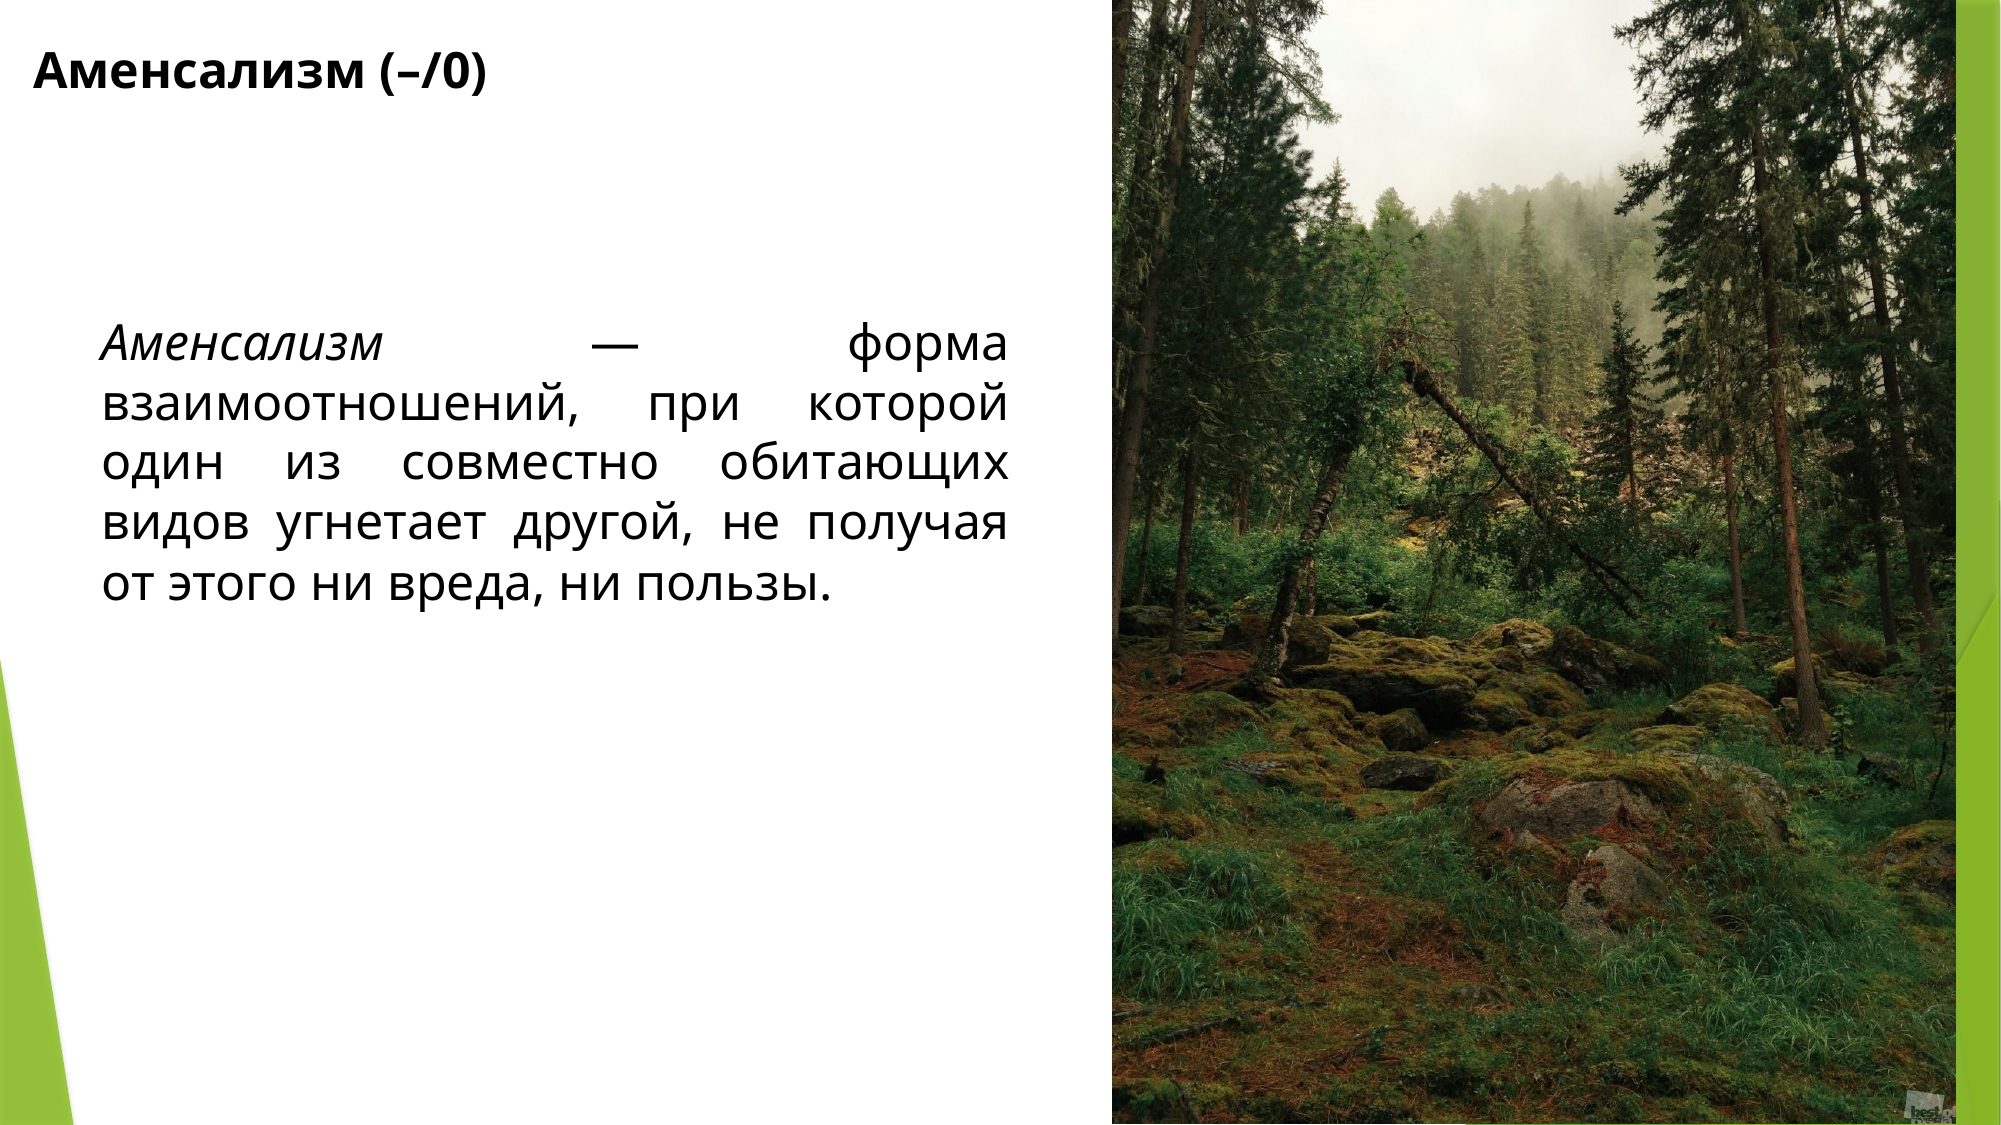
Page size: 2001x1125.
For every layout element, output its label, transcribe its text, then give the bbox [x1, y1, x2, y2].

picture [1111, 0, 1957, 1124]
text_box Аменсализм — форма взаимоотношений, при которой один из совместно обитающих видов угнетает другой, не получая от этого ни вреда, ни пользы. [86, 302, 1025, 618]
text_box Аменсализм (–/0) [18, 31, 503, 106]
